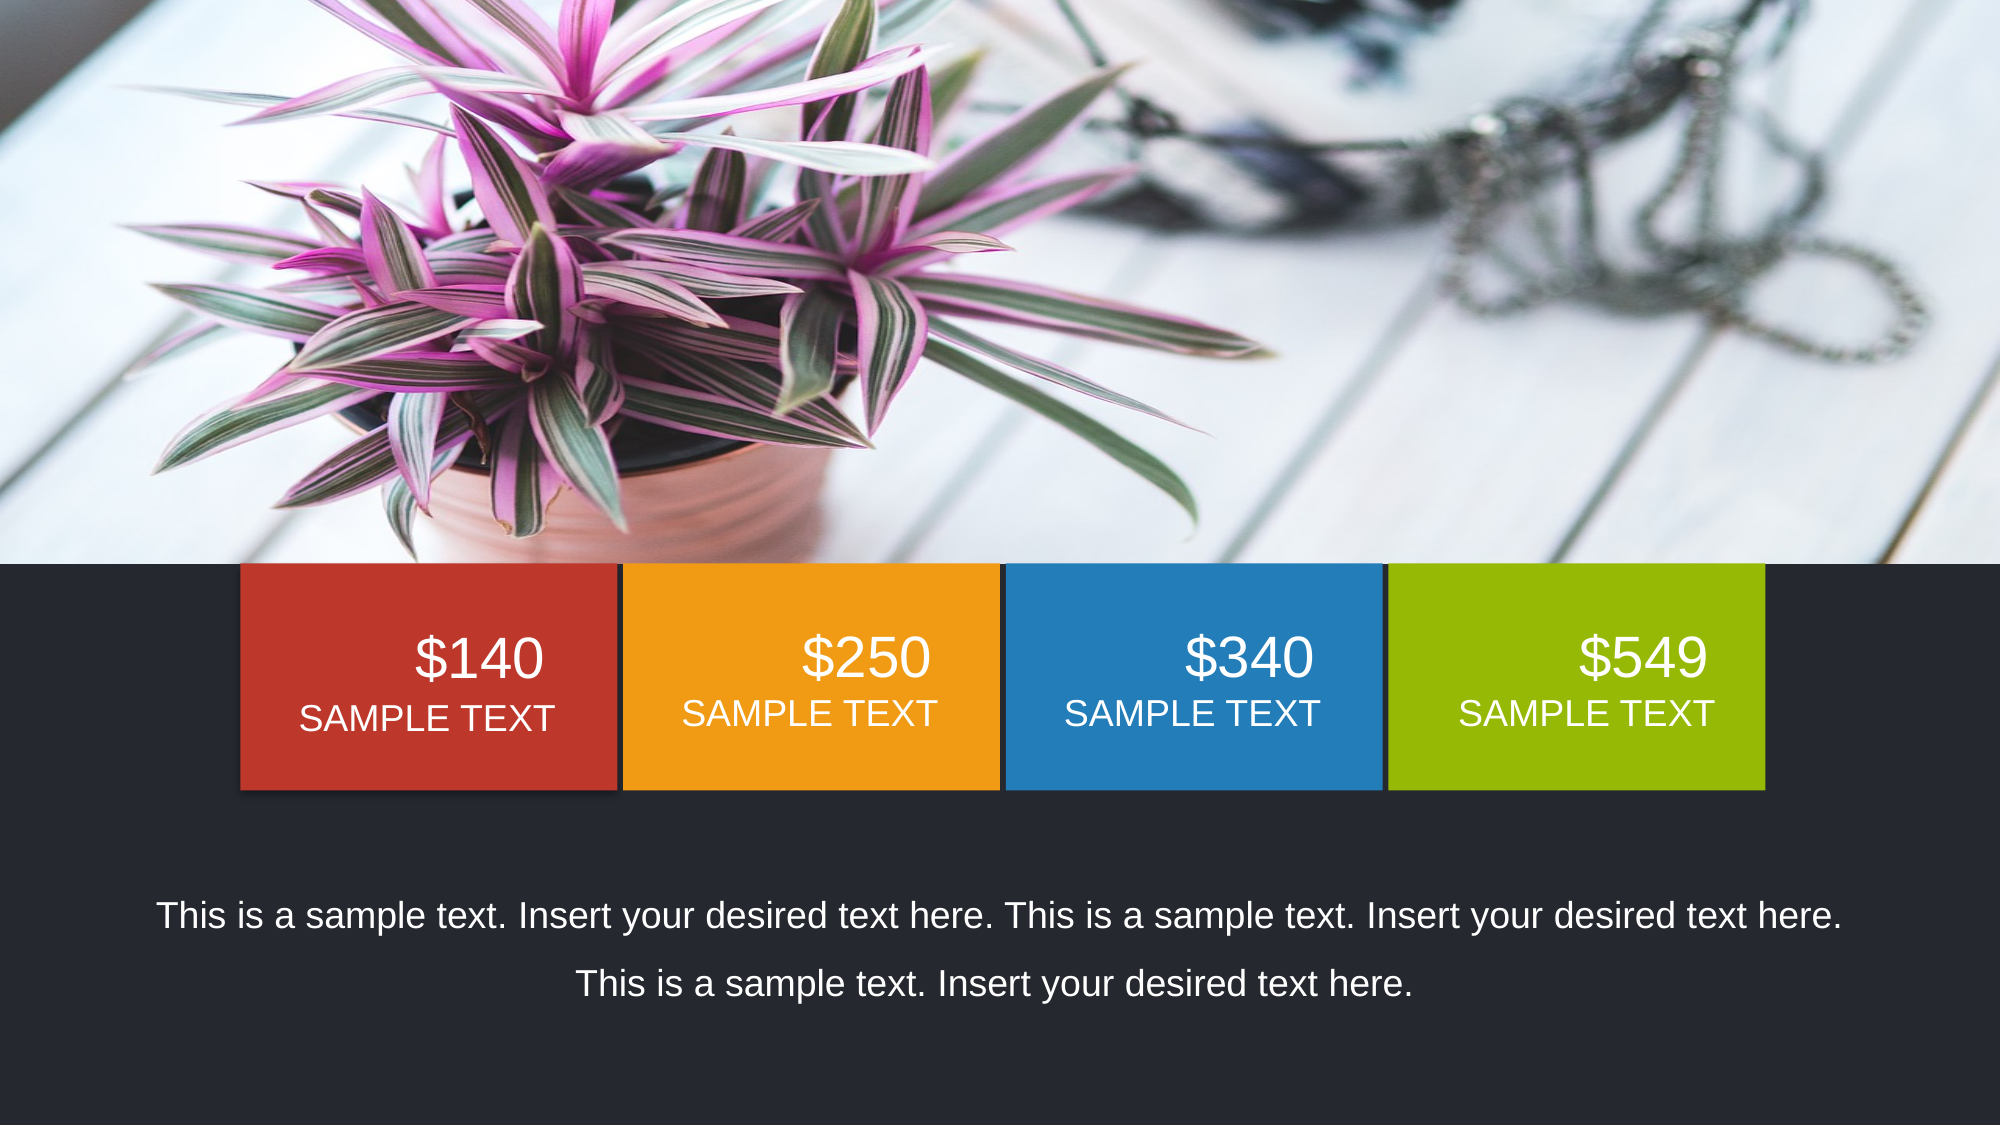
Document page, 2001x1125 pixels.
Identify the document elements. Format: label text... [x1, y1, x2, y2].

text_box $140 Sample text [276, 596, 581, 746]
text_box [0, 0, 2000, 564]
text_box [1388, 563, 1766, 791]
text_box [239, 562, 618, 791]
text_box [1005, 563, 1383, 791]
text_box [623, 563, 1001, 791]
text_box This is a sample text. Insert your desired text here. This is a sample text. Insert your desired text here. This is a sample text. Insert your desired text here. [111, 861, 1889, 1011]
